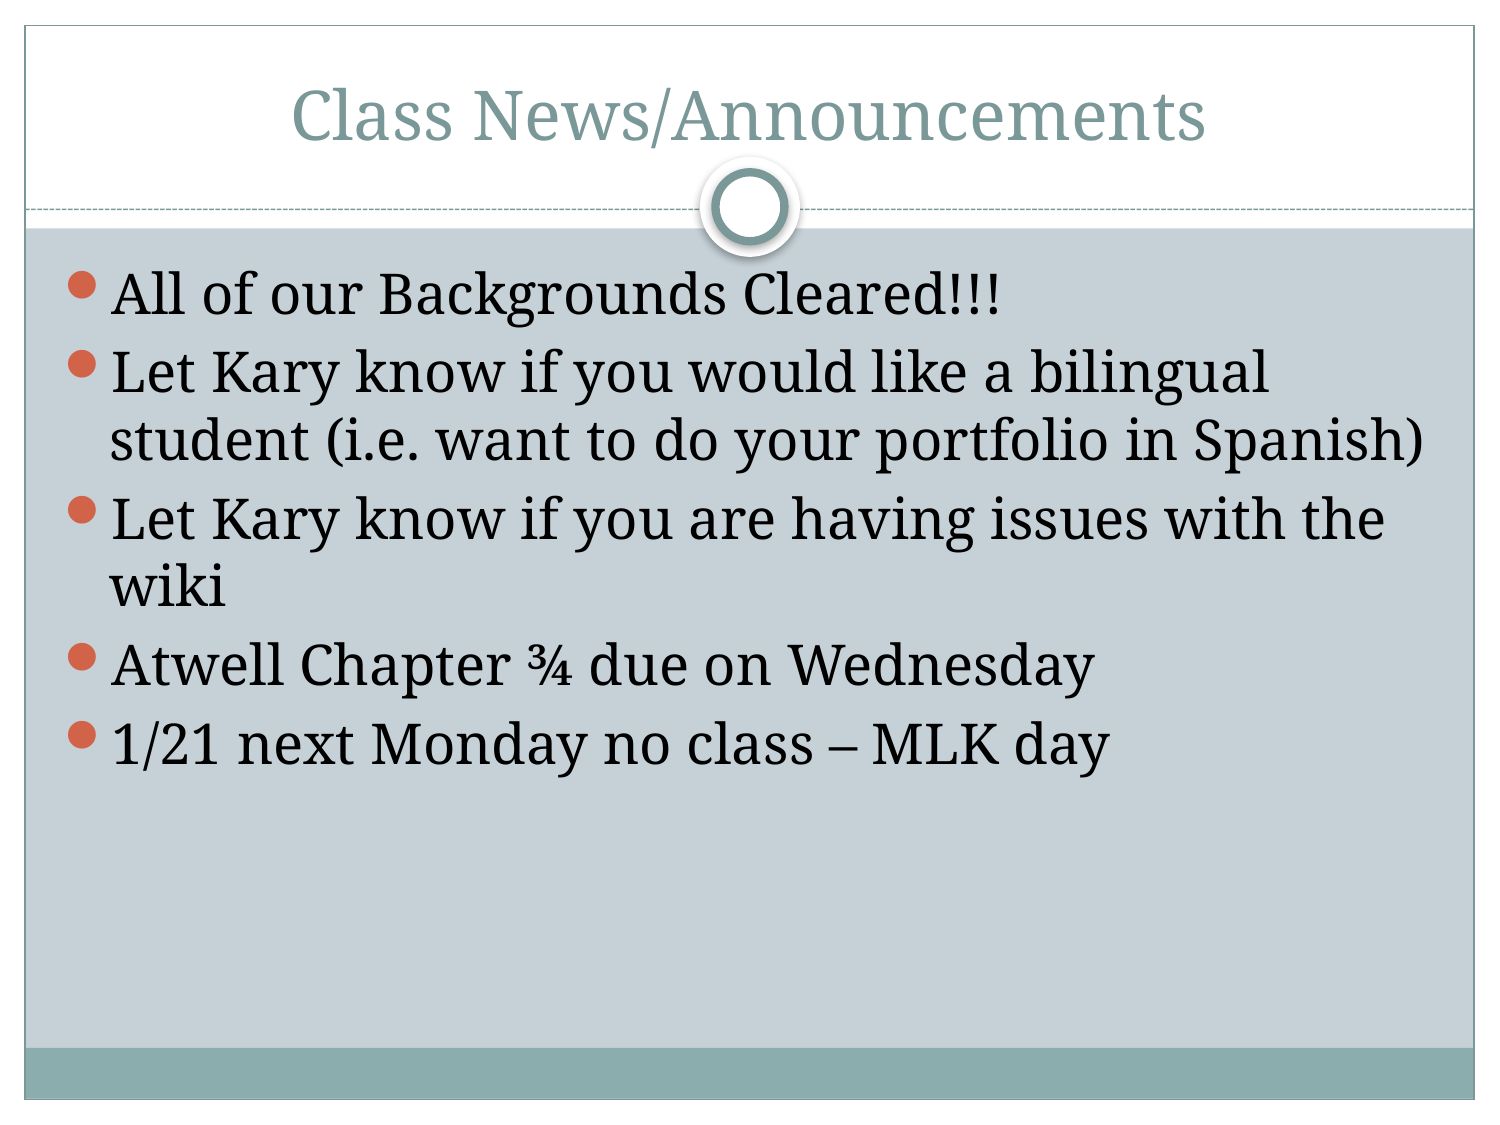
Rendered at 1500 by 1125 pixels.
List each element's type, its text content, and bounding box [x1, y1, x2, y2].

list All of our Backgrounds Cleared!!! Let Kary know if you would like a bilingual student (i.e. want to do your portfolio in Spanish) Let Kary know if you are having issues with the wiki Atwell Chapter ¾ due on Wednesday 1/21 next Monday no class – MLK day [49, 250, 1445, 1001]
title Class News/Announcements [49, 37, 1450, 162]
